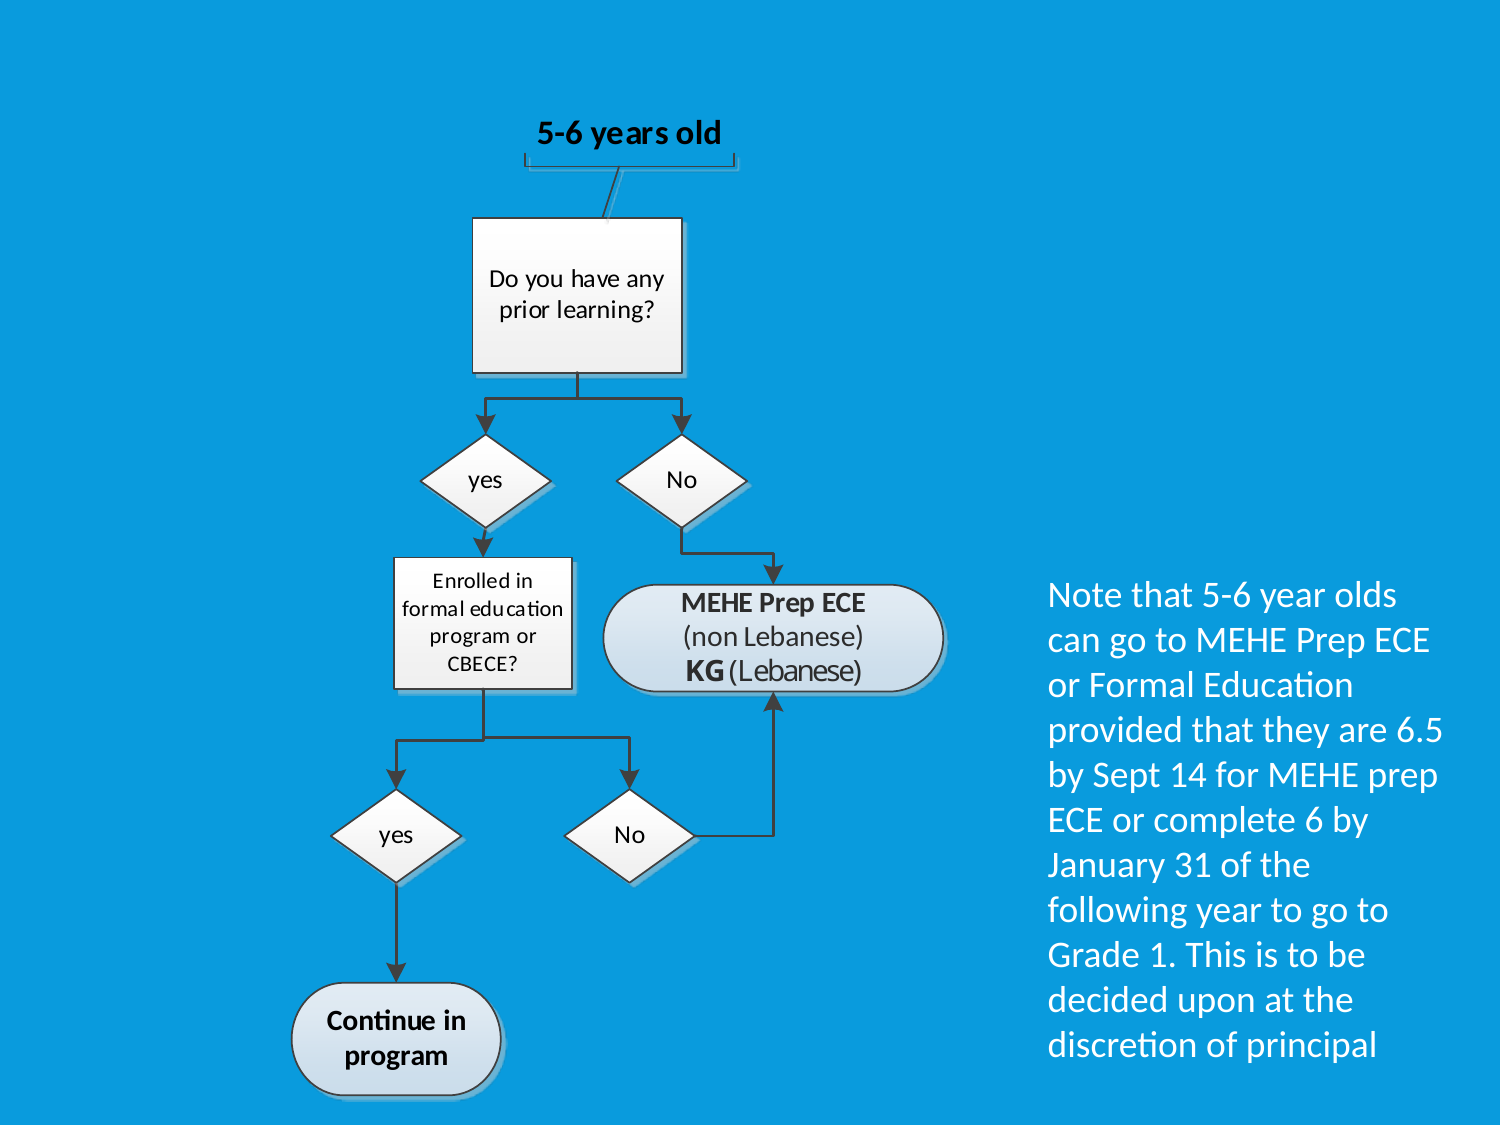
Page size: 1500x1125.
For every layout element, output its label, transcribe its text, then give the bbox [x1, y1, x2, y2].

picture [421, 435, 555, 555]
picture [688, 130, 692, 142]
picture [678, 129, 682, 141]
picture [292, 983, 507, 1101]
picture [568, 122, 576, 142]
picture [608, 131, 612, 142]
picture [576, 131, 581, 142]
picture [332, 790, 465, 980]
picture [388, 558, 699, 887]
text_box Note that 5-6 year olds can go to MEHE Prep ECE or Formal Education provided that they are 6.5 by Sept 14 for MEHE prep ECE or complete 6 by January 31 of the following year to go to Grade 1. This is to be decided upon at the discretion of principal [1032, 562, 1470, 1073]
picture [541, 126, 548, 132]
picture [603, 435, 948, 836]
picture [473, 217, 690, 432]
picture [529, 158, 740, 178]
picture [715, 121, 719, 143]
picture [706, 129, 712, 143]
